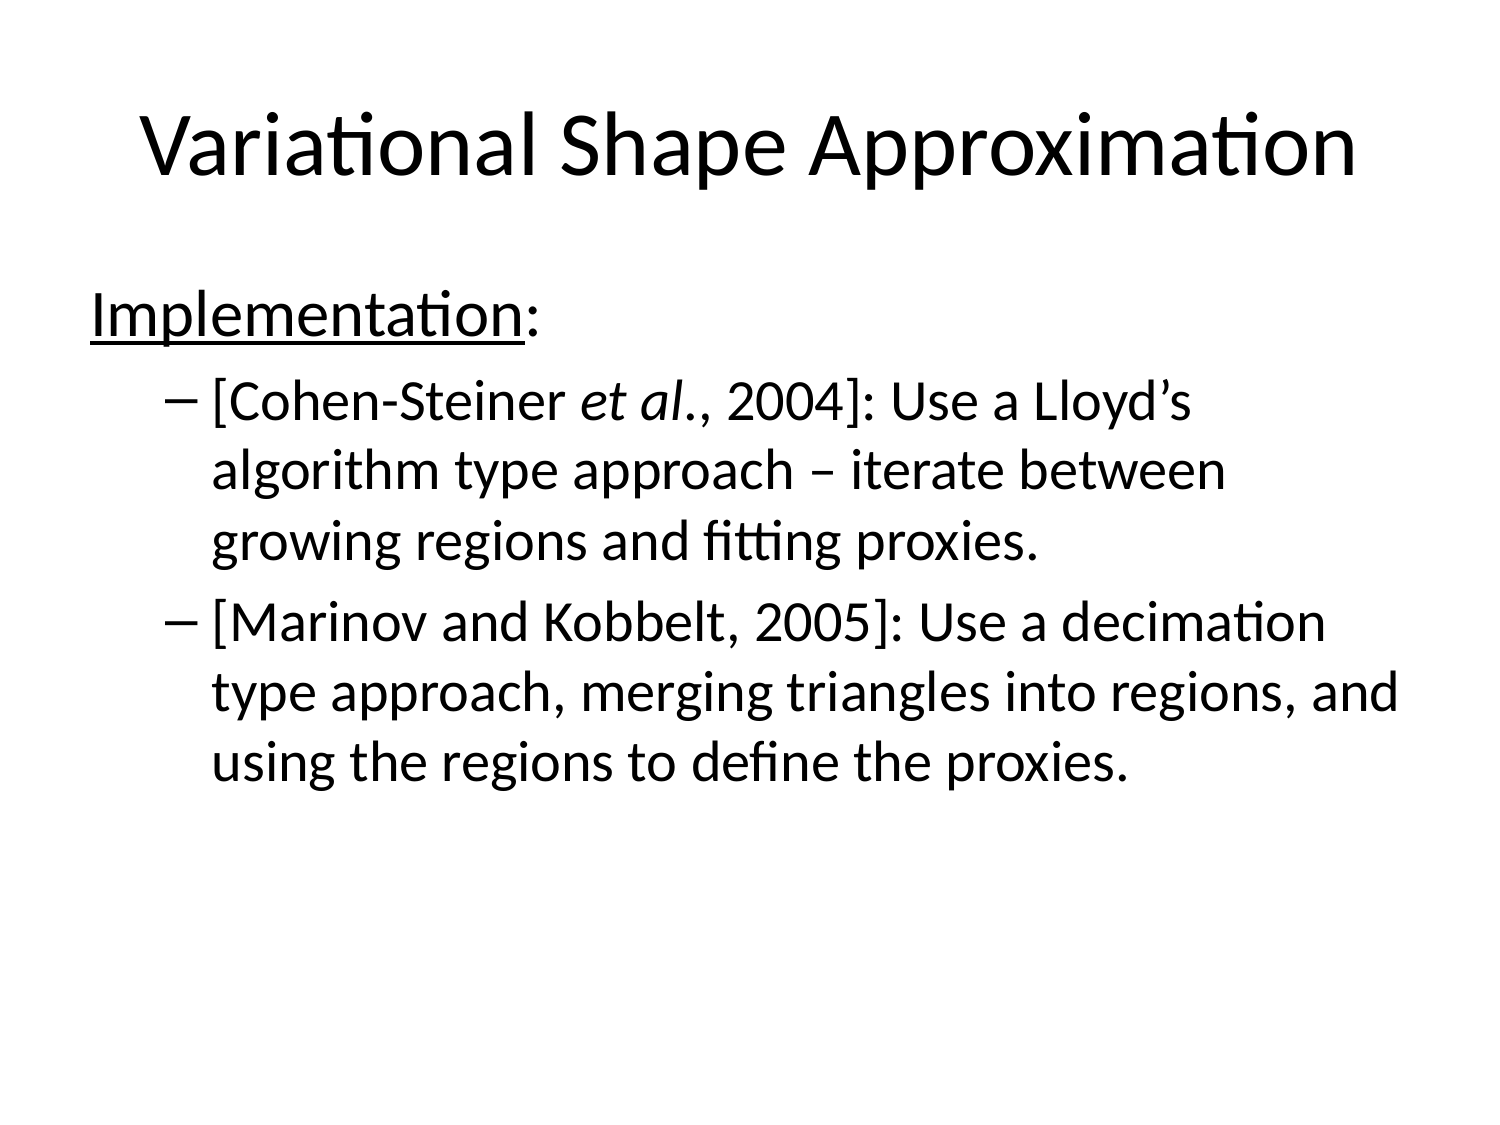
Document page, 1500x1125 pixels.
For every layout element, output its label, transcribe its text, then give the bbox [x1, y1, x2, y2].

title Variational Shape Approximation [75, 45, 1425, 233]
list Implementation: [Cohen-Steiner et al., 2004]: Use a Lloyd’s algorithm type approach – iterate between growing regions and fitting proxies. [Marinov and Kobbelt, 2005]: Use a decimation type approach, merging triangles into regions, and using the regions to define the proxies. [75, 262, 1425, 1005]
